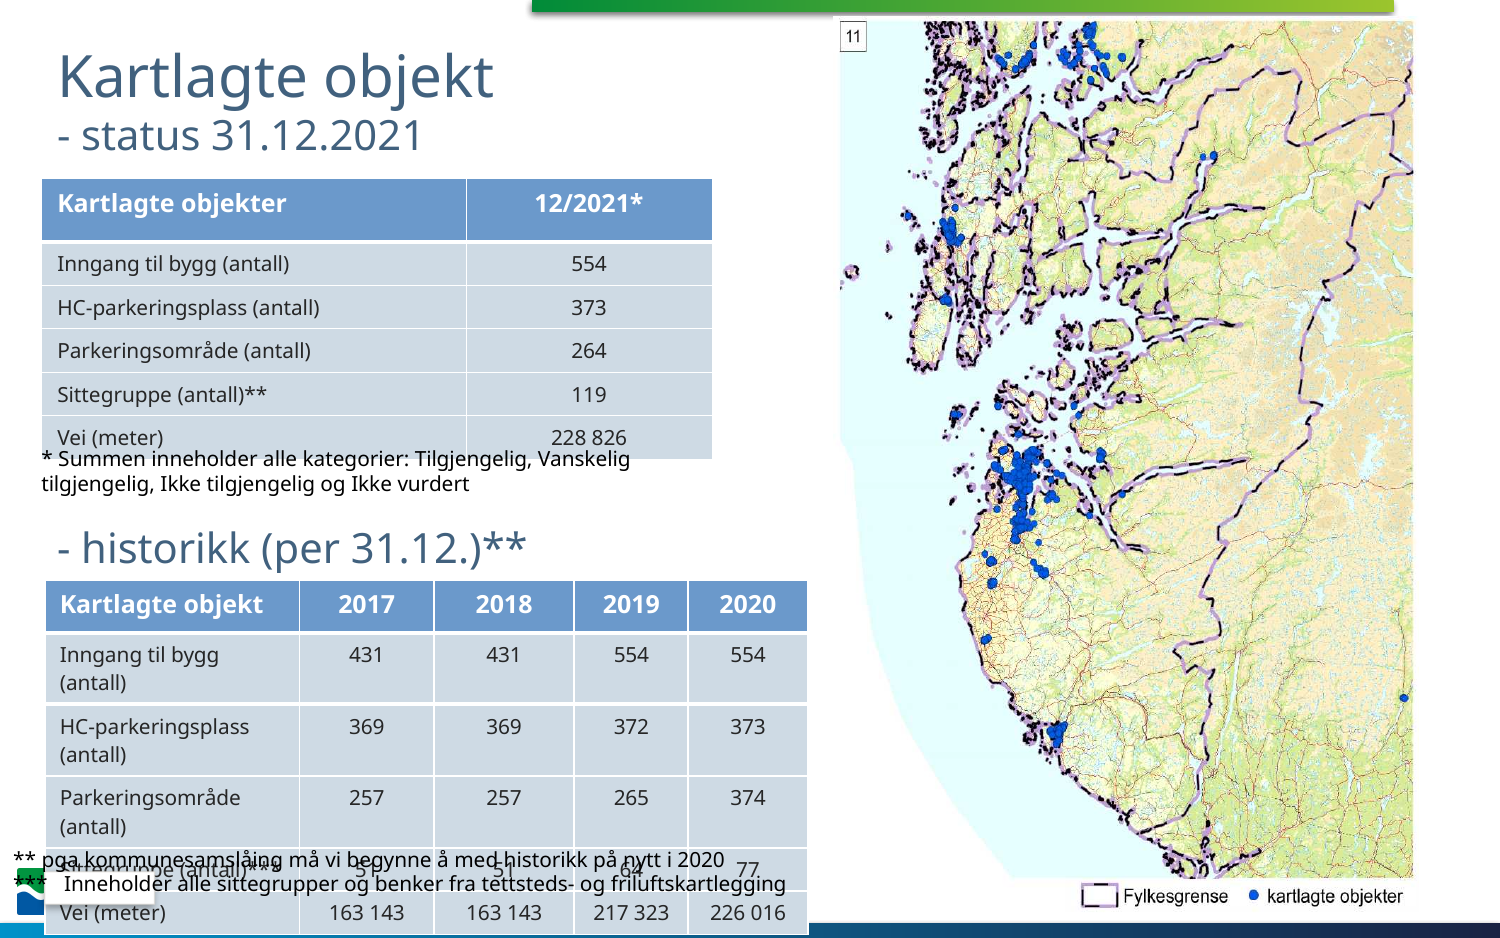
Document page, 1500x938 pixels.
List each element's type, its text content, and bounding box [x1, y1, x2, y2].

table_cell Inngang til bygg (antall) [46, 635, 299, 702]
table_cell 163 143 [300, 904, 433, 934]
text_box - historikk (per 31.12.)** [42, 496, 828, 580]
table_cell 163 143 [435, 904, 573, 934]
table_cell 554 [467, 244, 712, 285]
table_header 2018 [435, 581, 573, 631]
table_cell 217 323 [575, 904, 687, 934]
table_cell 226 016 [689, 892, 807, 934]
table_header 2017 [300, 581, 433, 631]
table_header Kartlagte objekter [42, 179, 466, 240]
table_cell HC-parkeringsplass (antall) [46, 706, 299, 775]
text_box Kartlagte objekt - status 31.12.2021 [42, 24, 828, 167]
table_cell 77 [802, 849, 807, 890]
text_box ** pga kommunesamslåing må vi begynne å med historikk på nytt i 2020 *** Inneholder alle sittegrupper og benker fra tettsteds- og friluftskartlegging [0, 838, 802, 904]
table_cell 431 [435, 635, 573, 702]
table_header 12/2021* [467, 179, 712, 240]
table_cell 554 [689, 635, 807, 702]
table_cell 257 [300, 777, 433, 838]
table_cell 369 [435, 706, 573, 775]
table_cell 265 [575, 777, 687, 838]
table_cell Parkeringsområde (antall) [42, 329, 466, 372]
table_cell 264 [467, 329, 712, 372]
table_cell 374 [689, 777, 807, 847]
table_cell 373 [467, 286, 712, 328]
table_cell Vei (meter) [42, 416, 466, 438]
table_cell 228 826 [467, 416, 712, 459]
table_cell 119 [467, 373, 712, 415]
table_cell 257 [435, 777, 573, 838]
table_cell Sittegruppe (antall)** [42, 373, 466, 415]
table_cell 431 [300, 635, 433, 702]
table_cell Inngang til bygg (antall) [42, 244, 466, 285]
table_cell 369 [300, 706, 433, 775]
table_cell Vei (meter) [46, 904, 299, 934]
text_box * Summen inneholder alle kategorier: Tilgjengelig, Vanskelig tilgjengelig, Ikke tilgjengelig og Ikke vurdert [26, 438, 711, 504]
table_cell 372 [575, 706, 687, 775]
table_cell 554 [575, 635, 687, 702]
picture [833, 16, 1419, 913]
table_cell 373 [689, 706, 807, 775]
table_header 2019 [575, 581, 687, 631]
table_header Kartlagte objekt [46, 581, 299, 631]
table_cell HC-parkeringsplass (antall) [42, 286, 466, 328]
table_cell Parkeringsområde (antall) [46, 777, 299, 838]
table_header 2020 [689, 581, 807, 631]
